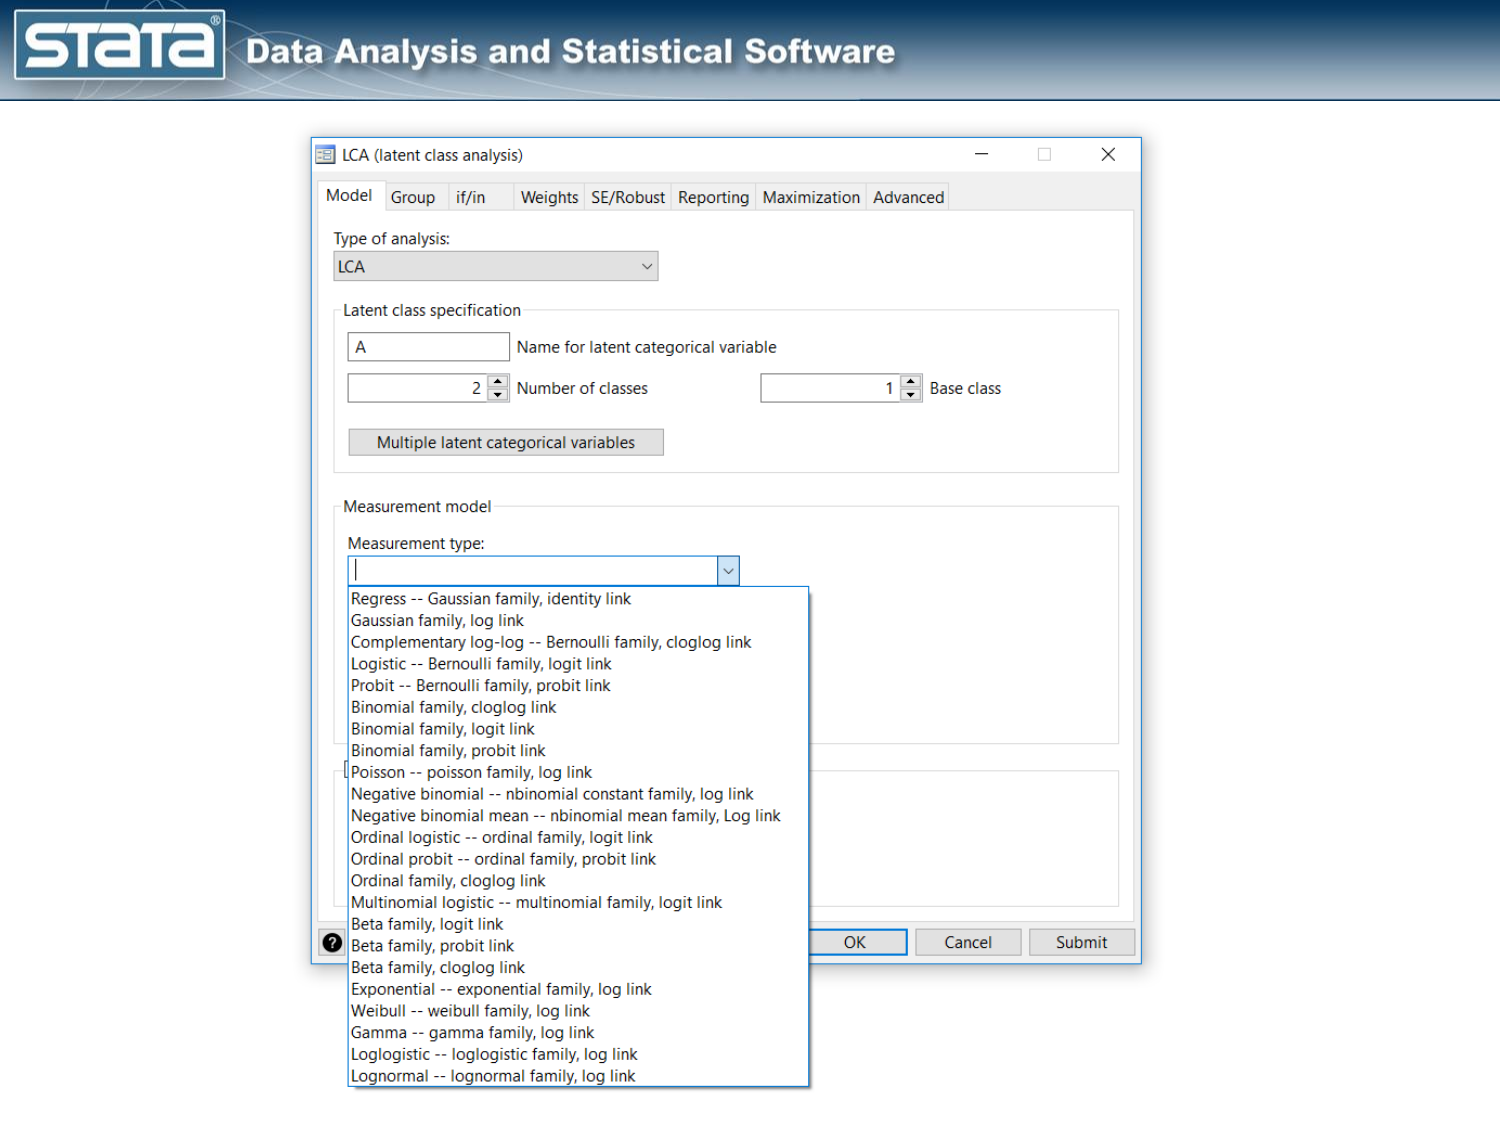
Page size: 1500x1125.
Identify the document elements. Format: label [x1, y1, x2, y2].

picture [274, 112, 1181, 1113]
picture [0, 0, 1500, 101]
